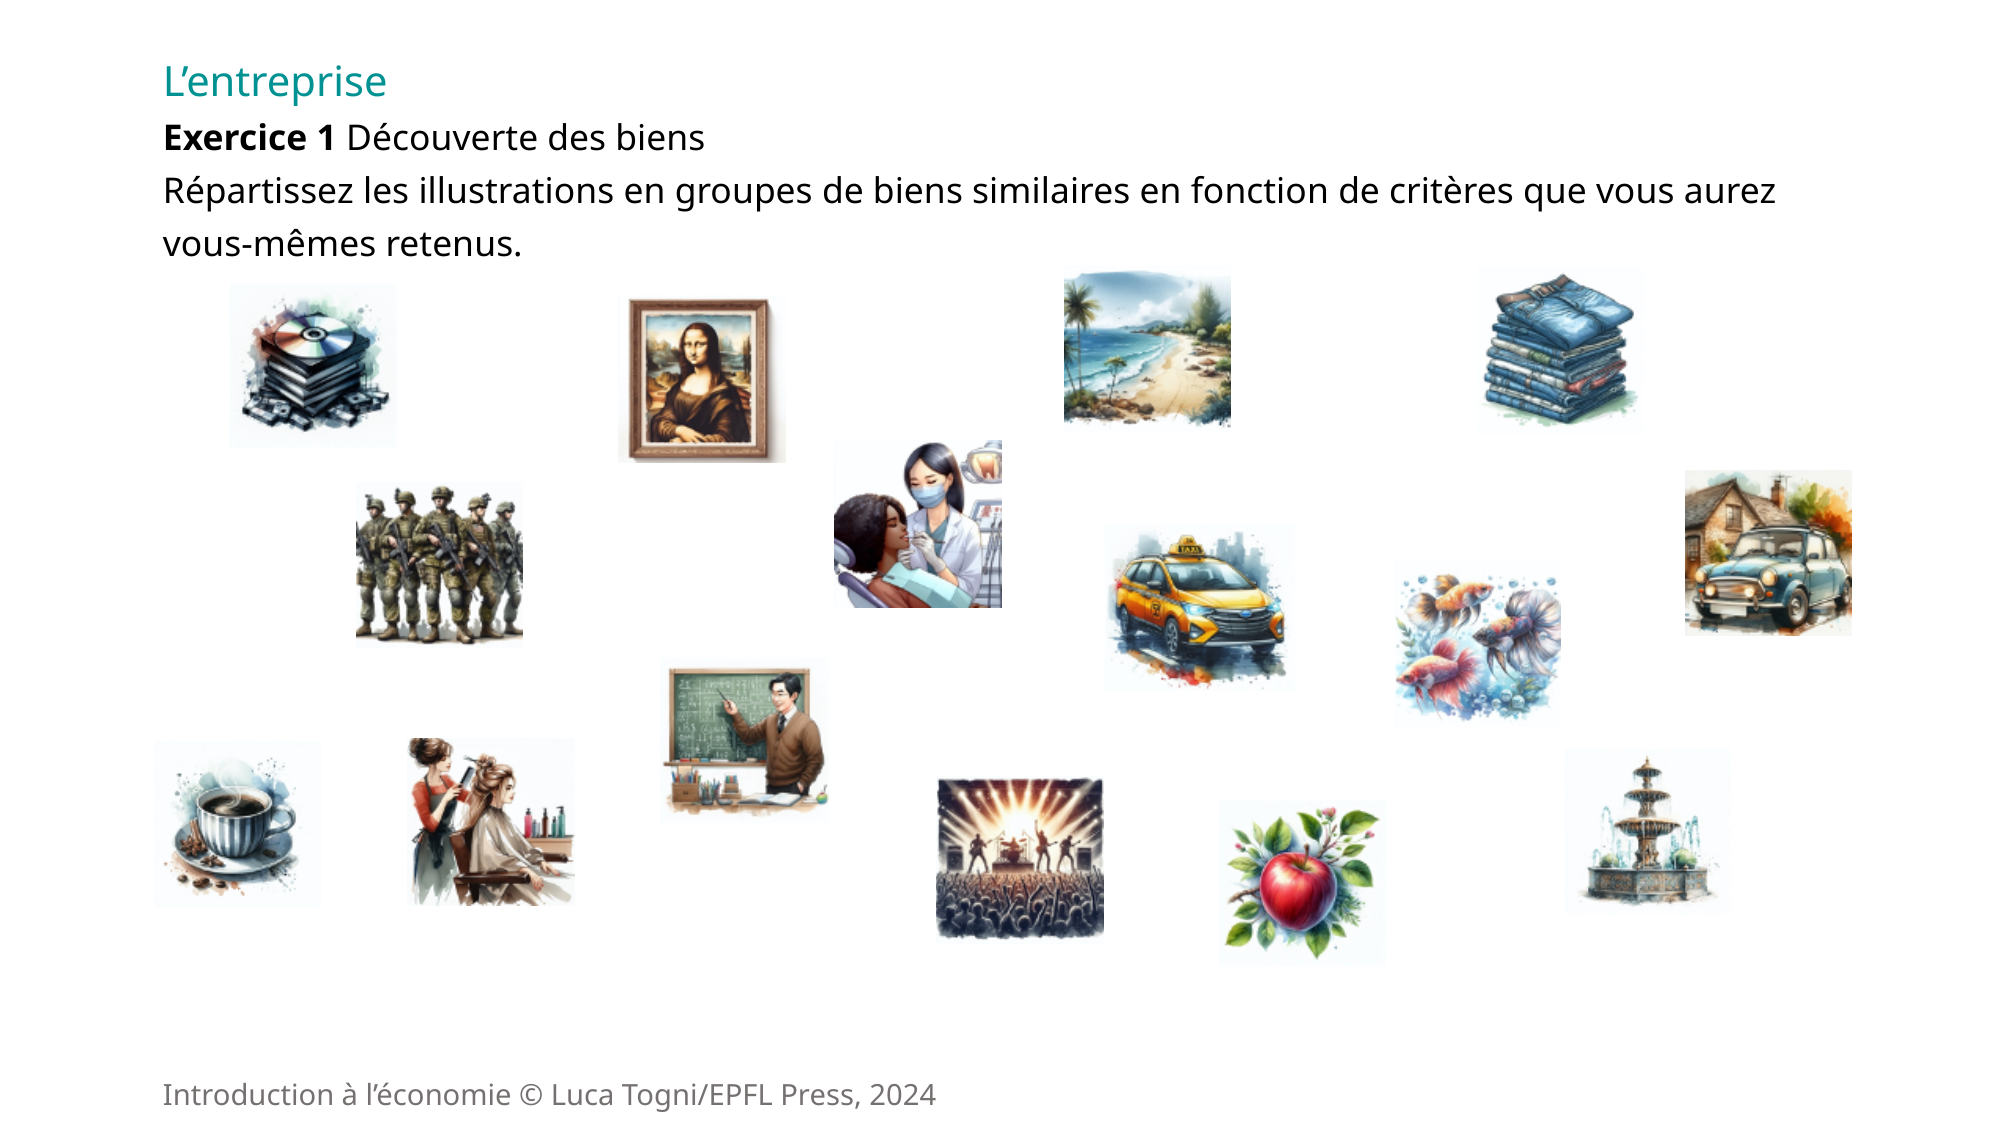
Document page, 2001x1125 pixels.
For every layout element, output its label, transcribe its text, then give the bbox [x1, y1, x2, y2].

picture [356, 482, 523, 649]
picture [230, 283, 397, 449]
picture [154, 741, 321, 907]
text_box Introduction à l’économie © Luca Togni/EPFL Press, 2024 [147, 1069, 1082, 1125]
picture [1565, 749, 1731, 915]
picture [1394, 560, 1561, 727]
picture [618, 295, 786, 463]
picture [1105, 524, 1297, 691]
picture [834, 440, 1003, 608]
picture [407, 738, 575, 906]
picture [660, 658, 829, 826]
text_box L’entreprise Exercice 1 Découverte des biens Répartissez les illustrations en groupes de biens similaires en fonction de critères que vous aurez vous-mêmes retenus. [147, 34, 1892, 314]
picture [1476, 267, 1645, 435]
picture [1219, 799, 1386, 966]
picture [936, 776, 1104, 944]
picture [1685, 470, 1852, 637]
picture [1064, 266, 1231, 432]
